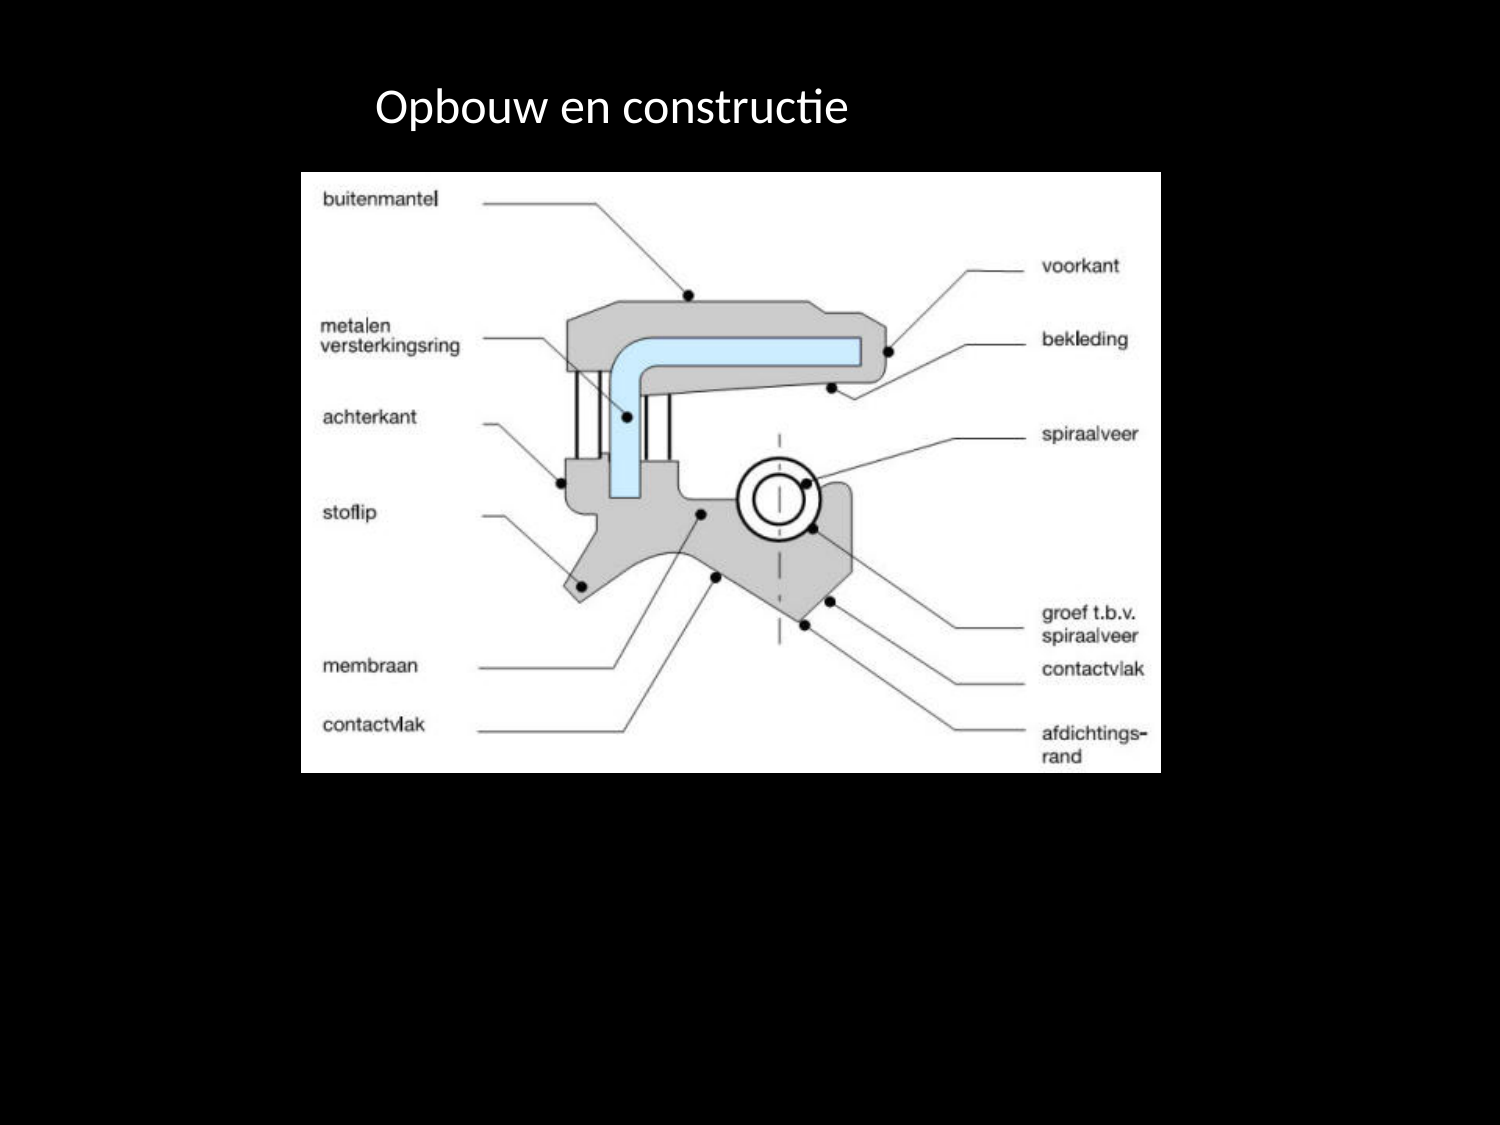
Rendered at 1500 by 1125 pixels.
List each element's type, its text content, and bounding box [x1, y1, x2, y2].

text_box Opbouw en constructie [360, 66, 1046, 142]
picture [300, 172, 1161, 773]
